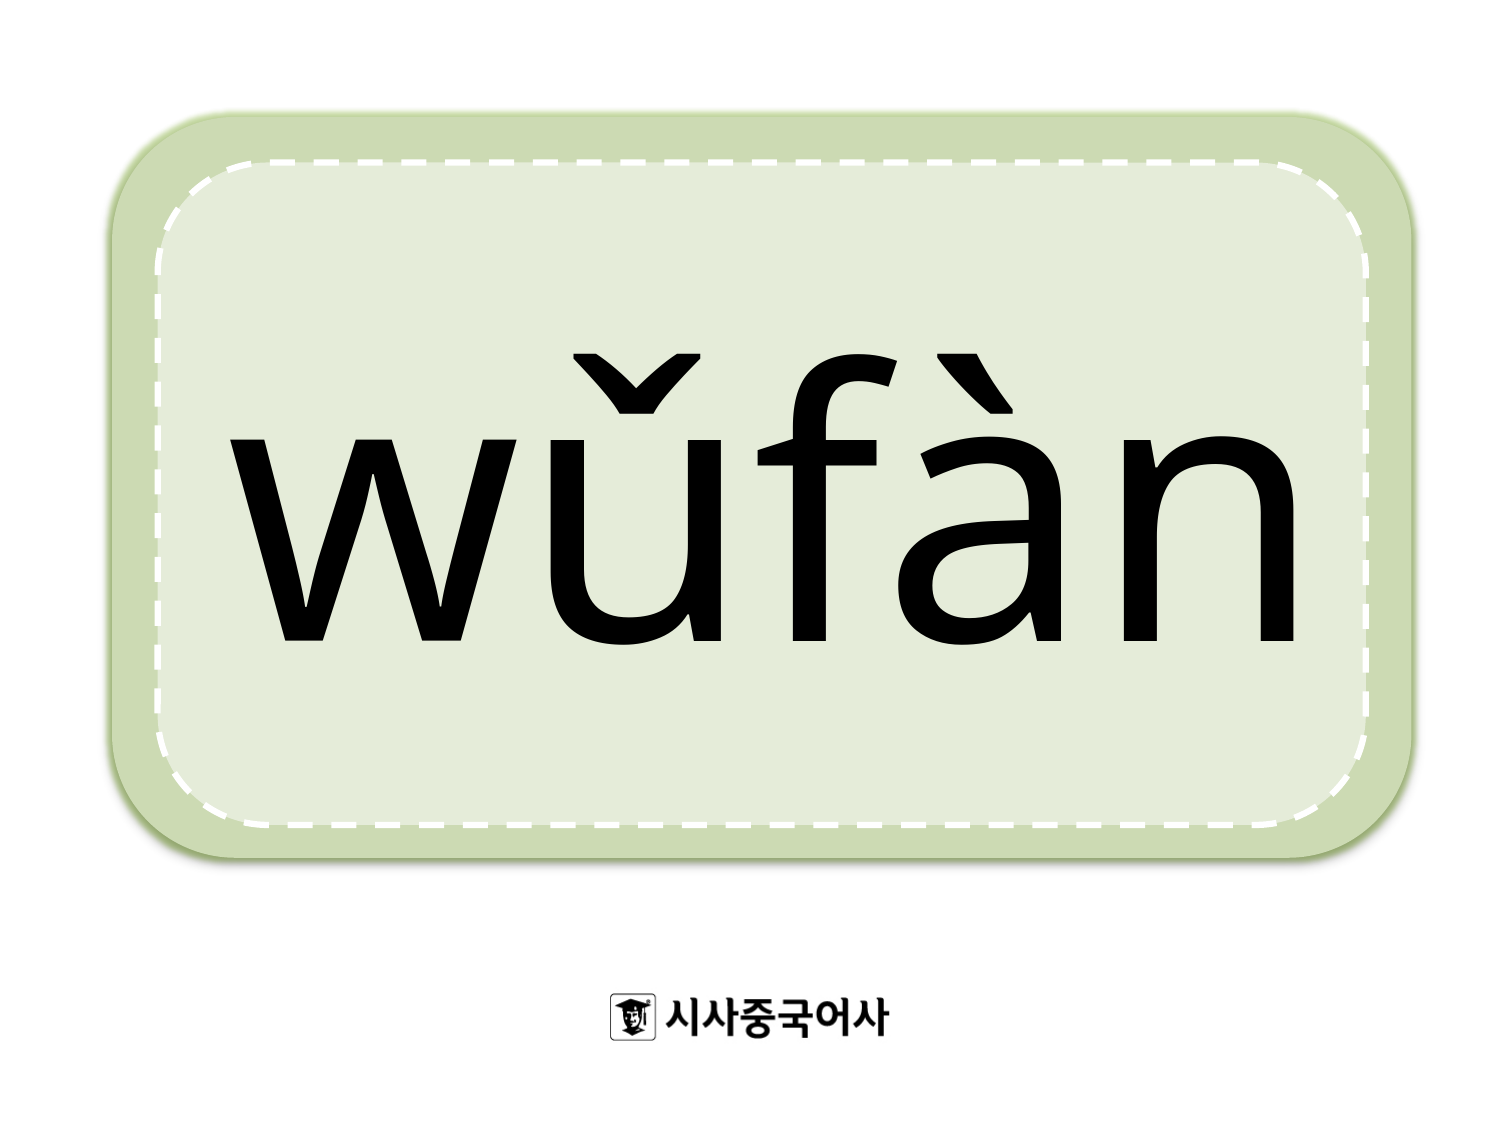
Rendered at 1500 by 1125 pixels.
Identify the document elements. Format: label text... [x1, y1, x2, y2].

picture [602, 987, 898, 1047]
text_box wǔfàn [171, 159, 1380, 823]
